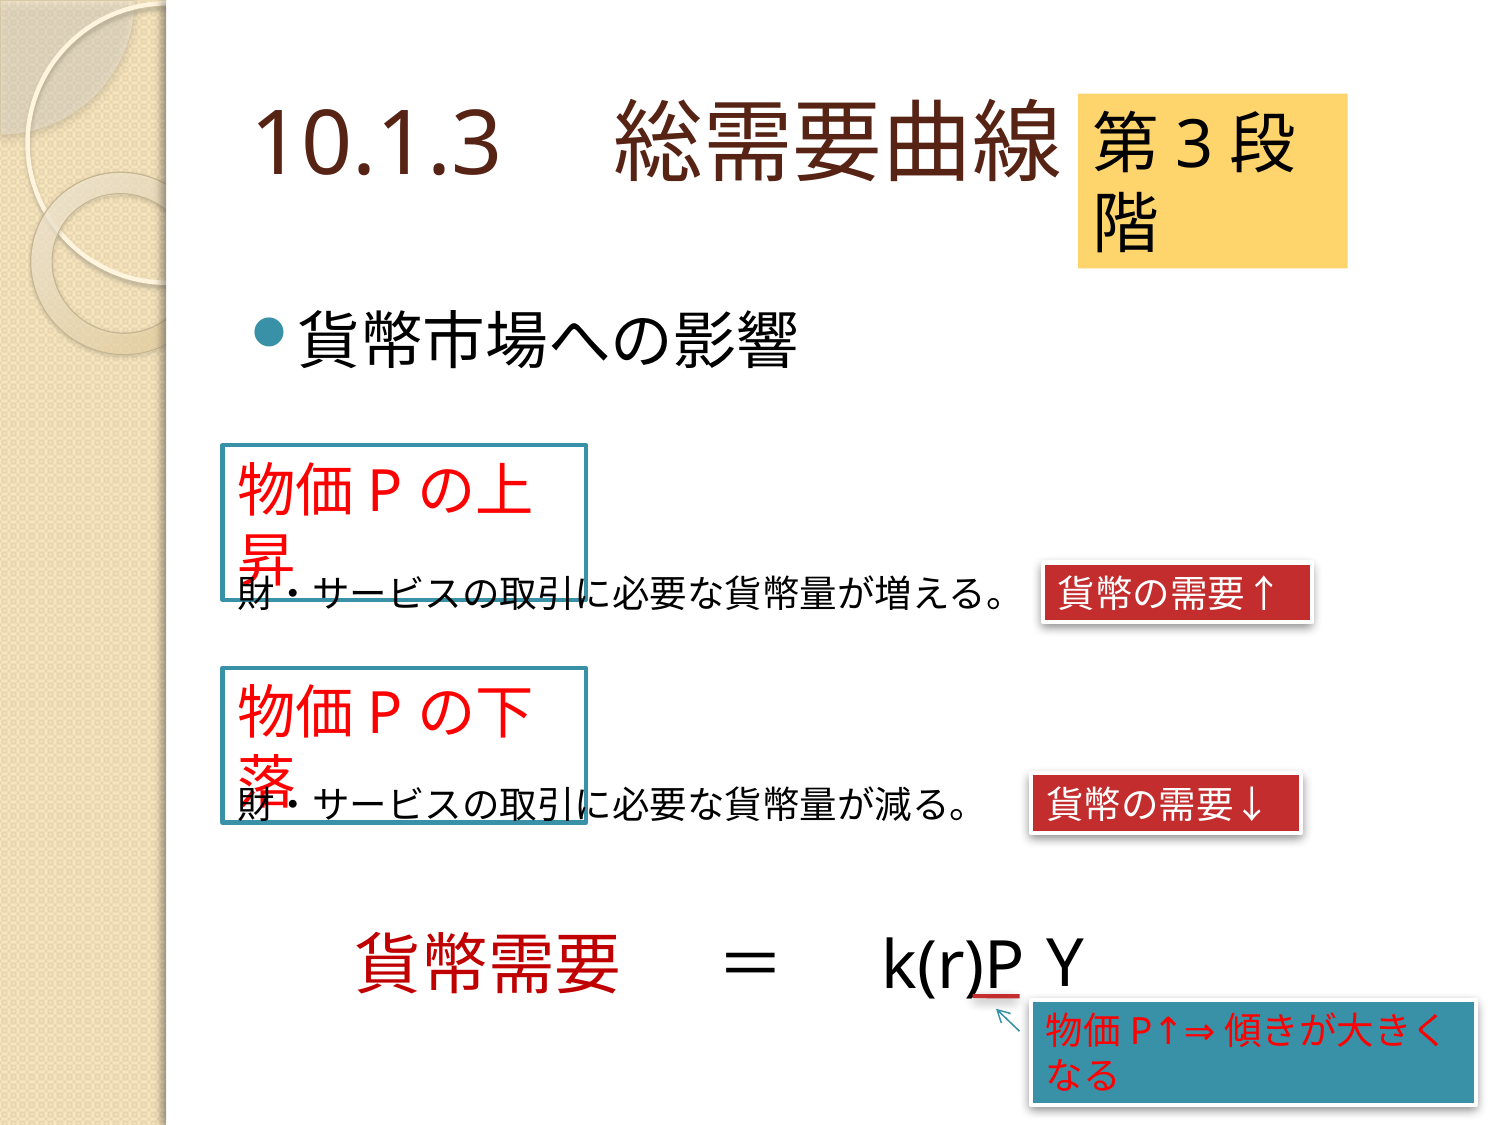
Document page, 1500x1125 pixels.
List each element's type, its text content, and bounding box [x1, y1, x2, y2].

text_box k(r)P [867, 913, 1031, 1009]
text_box 物価Pの上昇 [220, 443, 588, 602]
text_box 物価Pの下落 [220, 666, 588, 825]
text_box 物価P↑⇒傾きが大きくなる [1029, 998, 1478, 1107]
text_box 財・サービスの取引に必要な貨幣量が減る。 [222, 773, 1025, 834]
text_box 貨幣需要 [339, 913, 645, 1009]
text_box 貨幣の需要↓ [1029, 771, 1303, 835]
text_box Y [1031, 831, 1196, 996]
text_box 貨幣の需要↑ [1041, 560, 1314, 624]
list 貨幣市場への影響 [222, 292, 1453, 384]
title 10.1.3 総需要曲線 [235, 45, 1466, 233]
text_box 第3段階 [1078, 93, 1348, 269]
text_box ＝ [703, 913, 867, 1009]
text_box 財・サービスの取引に必要な貨幣量が増える。 [222, 562, 1037, 623]
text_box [995, 1009, 1020, 1032]
